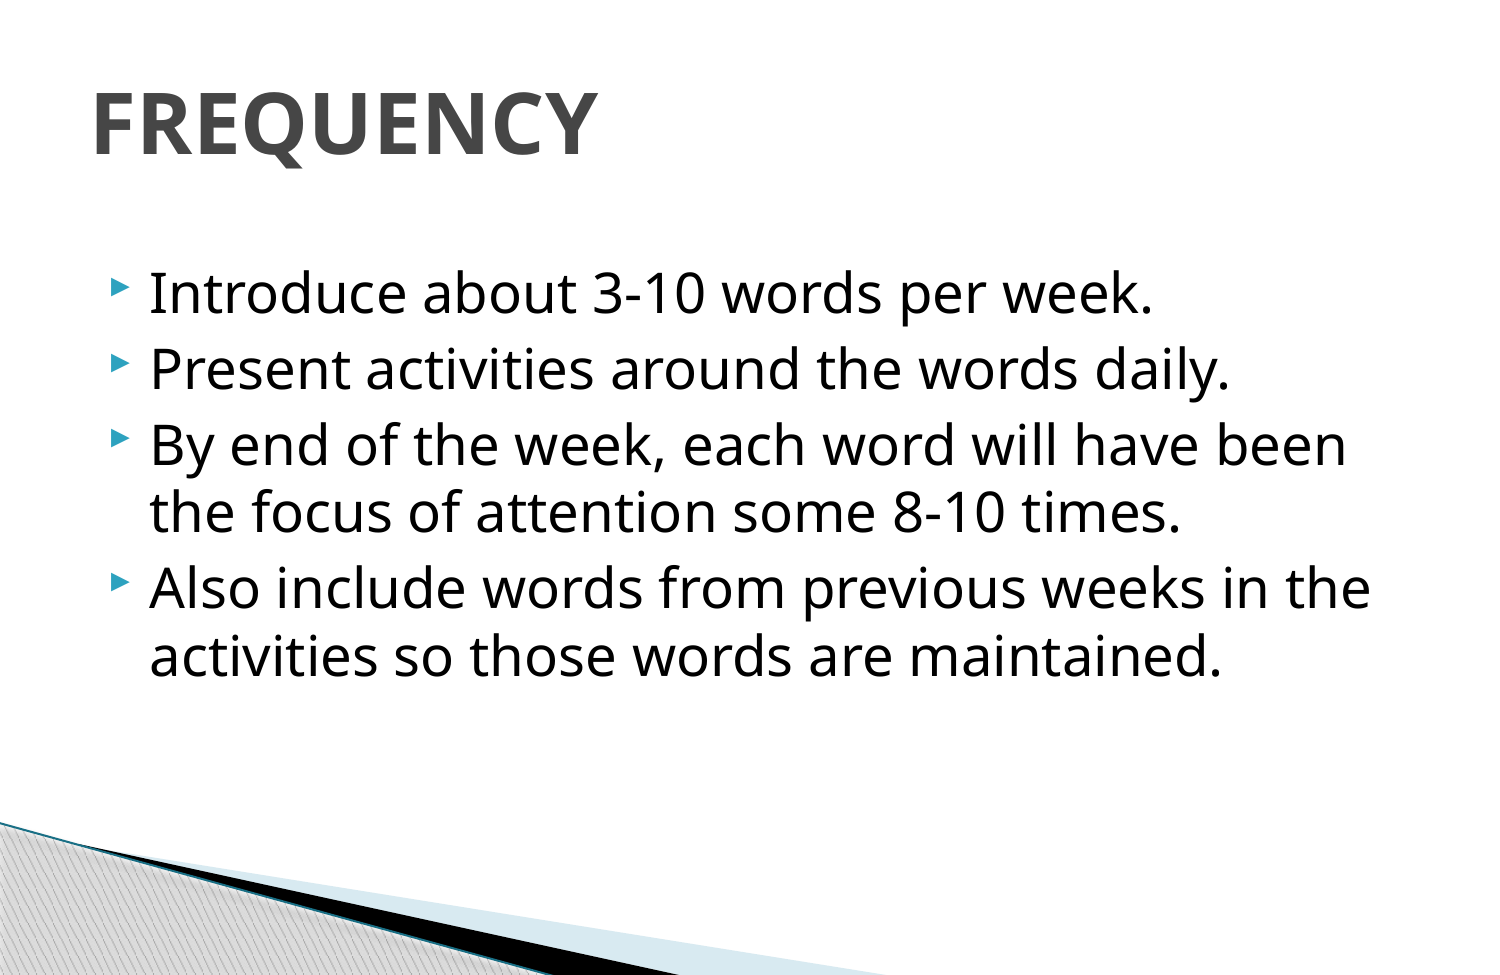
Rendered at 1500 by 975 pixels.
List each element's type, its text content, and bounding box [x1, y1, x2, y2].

list Introduce about 3-10 words per week. Present activities around the words daily. By end of the week, each word will have been the focus of attention some 8-10 times. Also include words from previous weeks in the activities so those words are maintained. [74, 249, 1426, 876]
title FREQUENCY [75, 39, 1425, 202]
